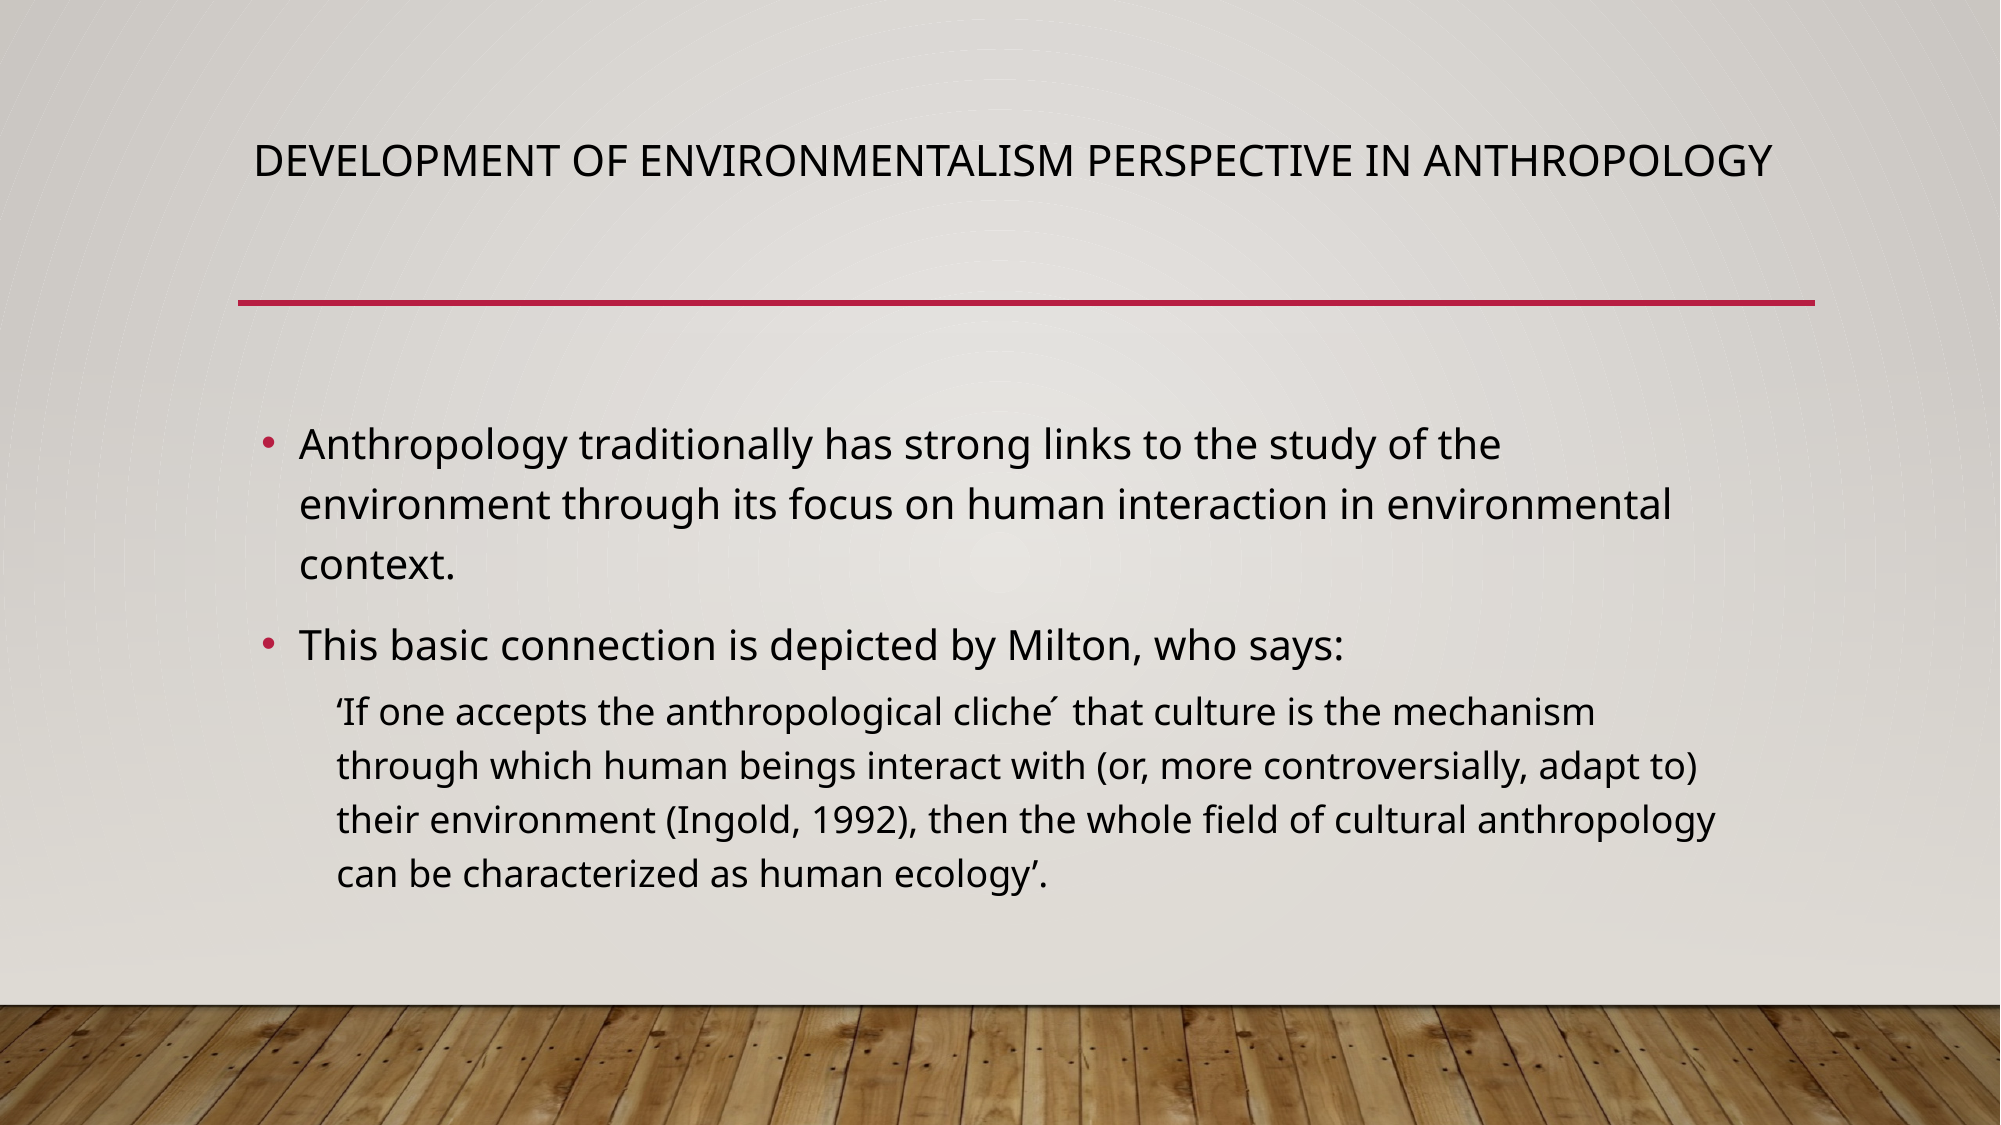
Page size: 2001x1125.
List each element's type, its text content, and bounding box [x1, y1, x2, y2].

title DEVELOPMENT OF ENVIRONMENTALISM PERSPECTIVE IN ANTHROPOLOGY [238, 131, 1814, 305]
list Anthropology traditionally has strong links to the study of the environment through its focus on human interaction in environmental context. This basic connection is depicted by Milton, who says: ‘If one accepts the anthropological cliche ́ that culture is the mechanism through which human beings interact with (or, more controversially, adapt to) their environment (Ingold, 1992), then the whole field of cultural anthropology can be characterized as human ecology’. [246, 400, 1754, 967]
picture [0, 1005, 2000, 1125]
